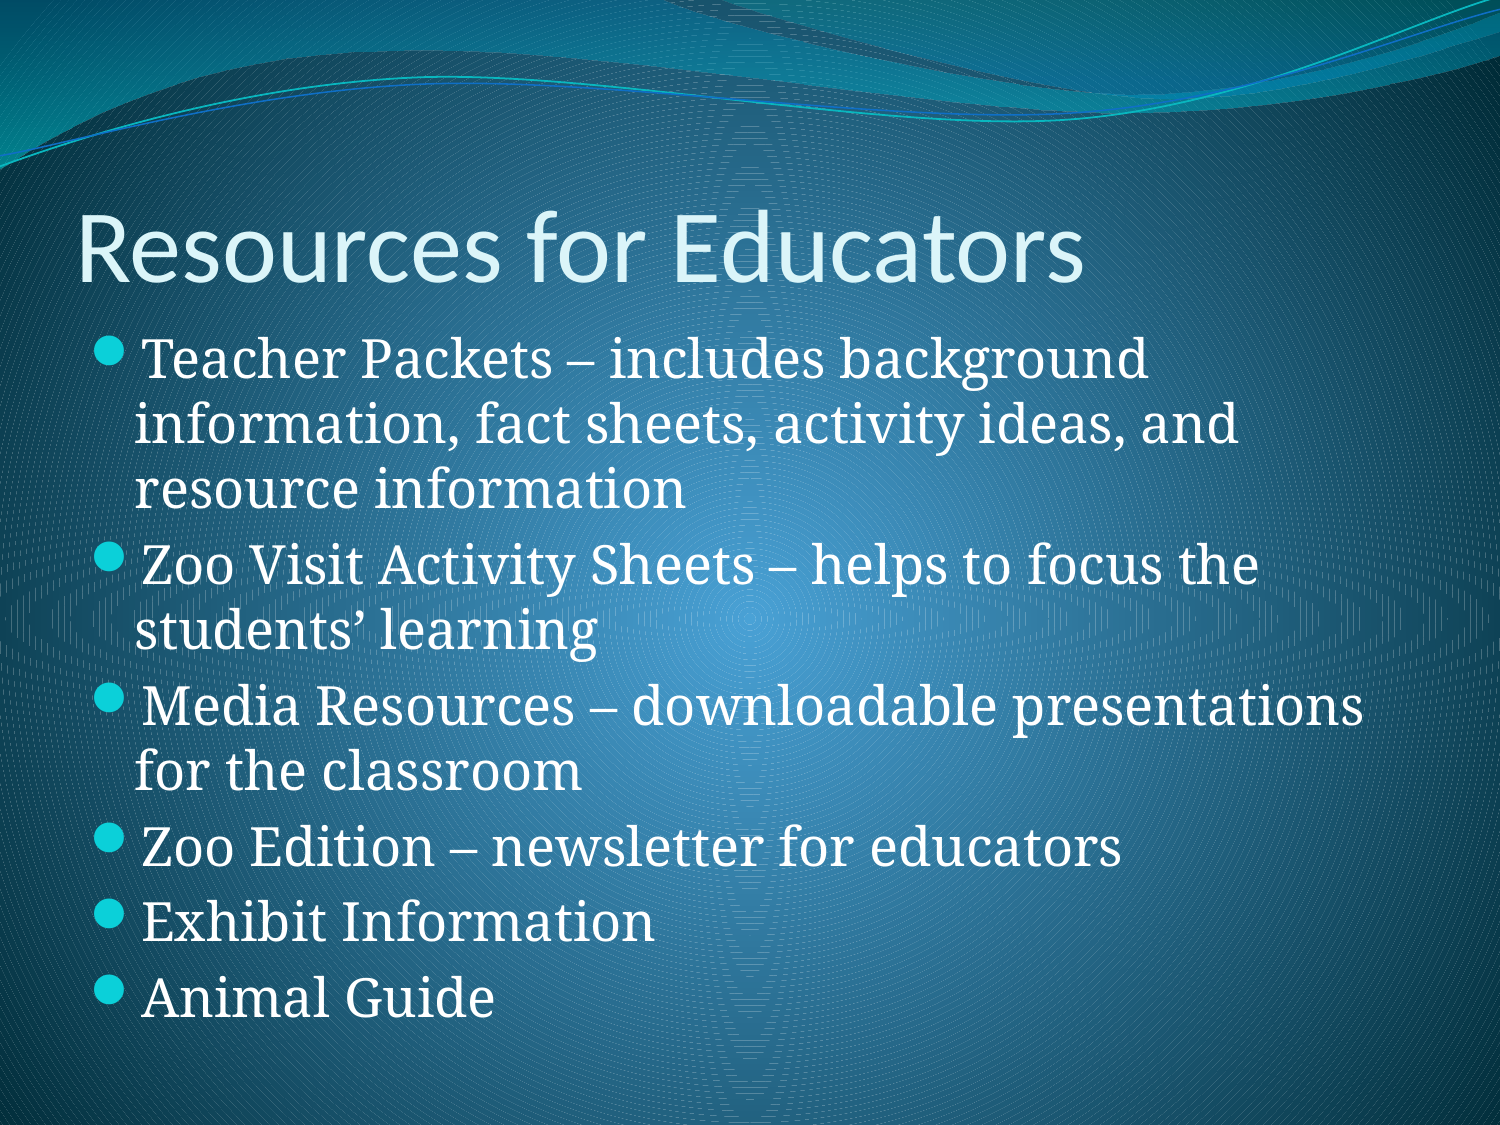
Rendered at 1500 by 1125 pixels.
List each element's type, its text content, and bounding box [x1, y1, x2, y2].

title Resources for Educators [75, 115, 1425, 303]
list Teacher Packets – includes background information, fact sheets, activity ideas, and resource information Zoo Visit Activity Sheets – helps to focus the students’ learning Media Resources – downloadable presentations for the classroom Zoo Edition – newsletter for educators Exhibit Information Animal Guide [75, 317, 1425, 1038]
